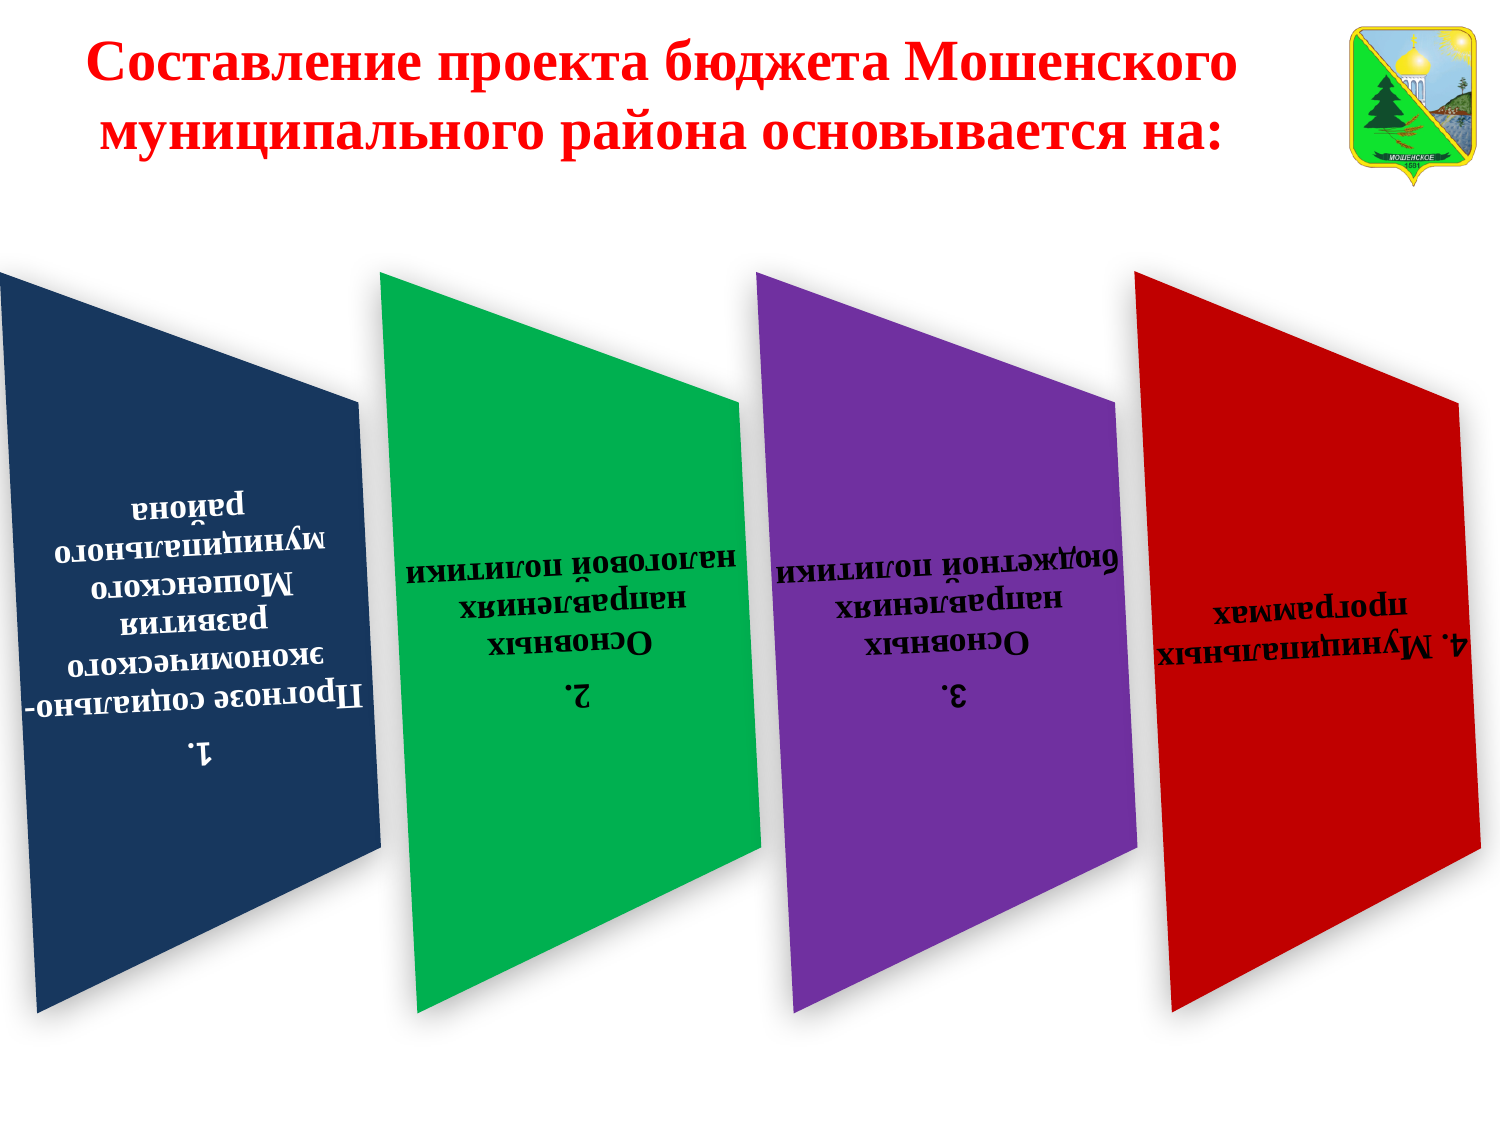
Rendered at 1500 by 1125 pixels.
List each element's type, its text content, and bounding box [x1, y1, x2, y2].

title Составление проекта бюджета Мошенского муниципального района основывается на: [0, 18, 1325, 165]
picture [1347, 23, 1478, 188]
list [17, 262, 1471, 1006]
